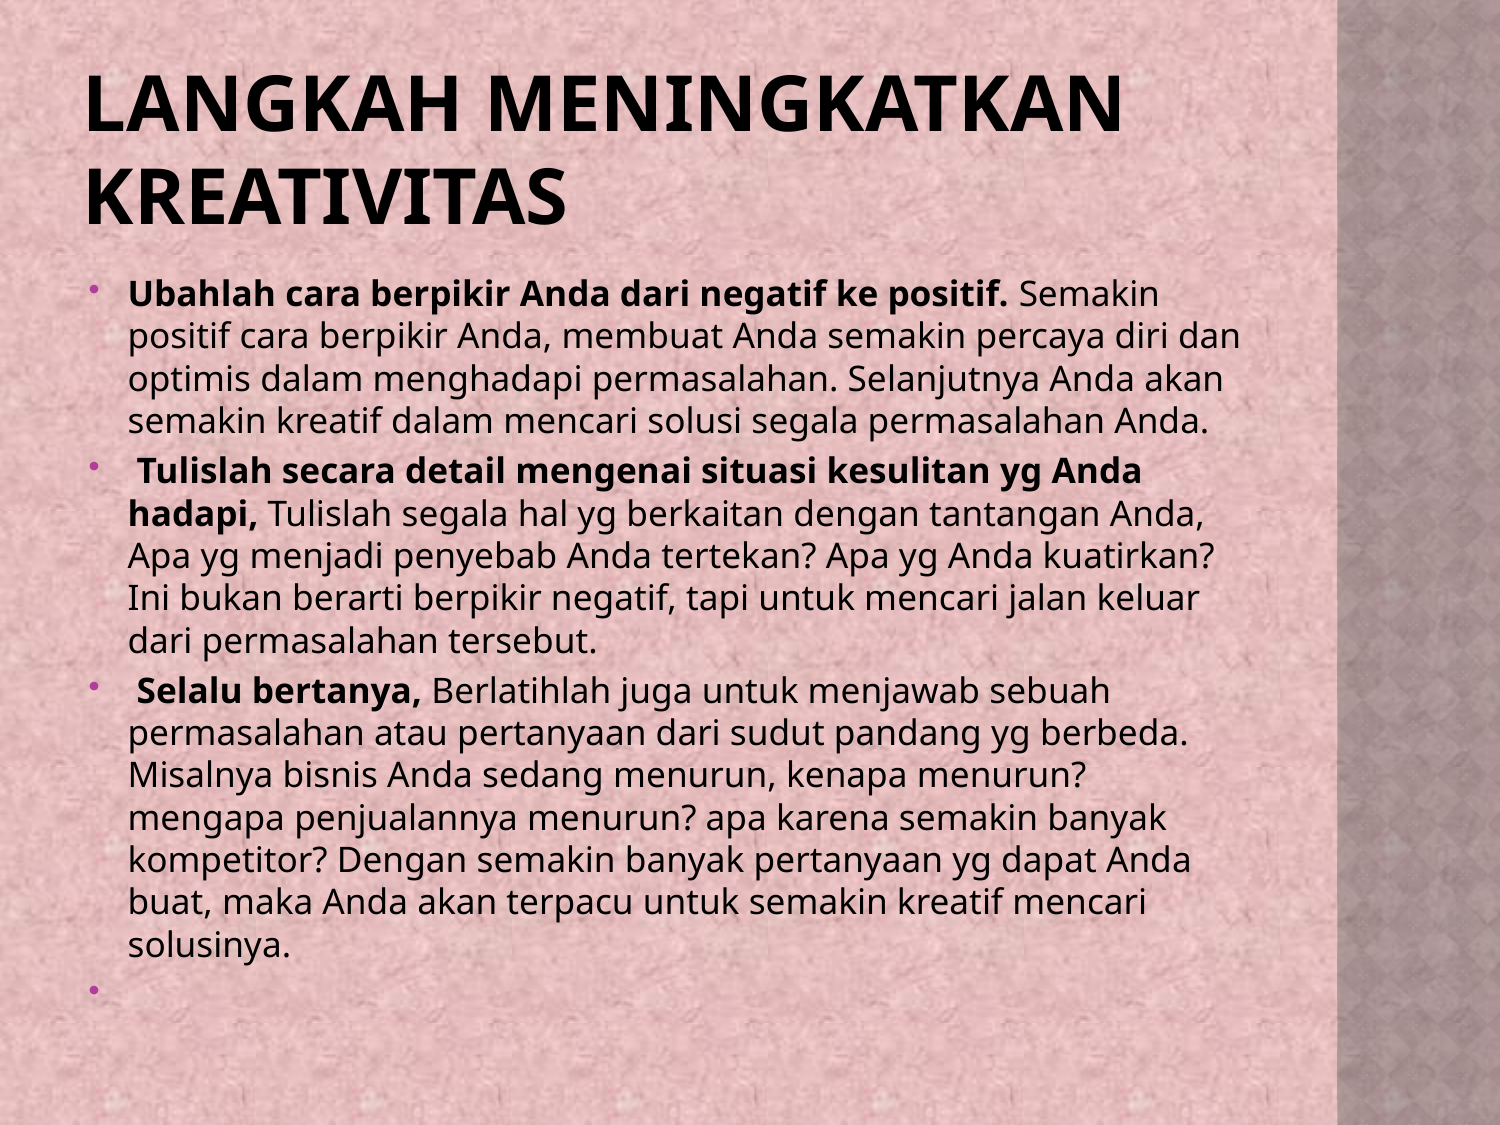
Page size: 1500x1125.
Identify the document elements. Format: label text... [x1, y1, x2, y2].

list Ubahlah cara berpikir Anda dari negatif ke positif. Semakin positif cara berpikir Anda, membuat Anda semakin percaya diri dan optimis dalam menghadapi permasalahan. Selanjutnya Anda akan semakin kreatif dalam mencari solusi segala permasalahan Anda. Tulislah secara detail mengenai situasi kesulitan yg Anda hadapi, Tulislah segala hal yg berkaitan dengan tantangan Anda, Apa yg menjadi penyebab Anda tertekan? Apa yg Anda kuatirkan? Ini bukan berarti berpikir negatif, tapi untuk mencari jalan keluar dari permasalahan tersebut. Selalu bertanya, Berlatihlah juga untuk menjawab sebuah permasalahan atau pertanyaan dari sudut pandang yg berbeda. Misalnya bisnis Anda sedang menurun, kenapa menurun? mengapa penjualannya menurun? apa karena semakin banyak kompetitor? Dengan semakin banyak pertanyaan yg dapat Anda buat, maka Anda akan terpacu untuk semakin kreatif mencari solusinya. [75, 264, 1263, 1059]
title LANGKAH MENINGKATKAN KREATIVITAS [75, 52, 1263, 240]
picture [0, 0, 1500, 1125]
